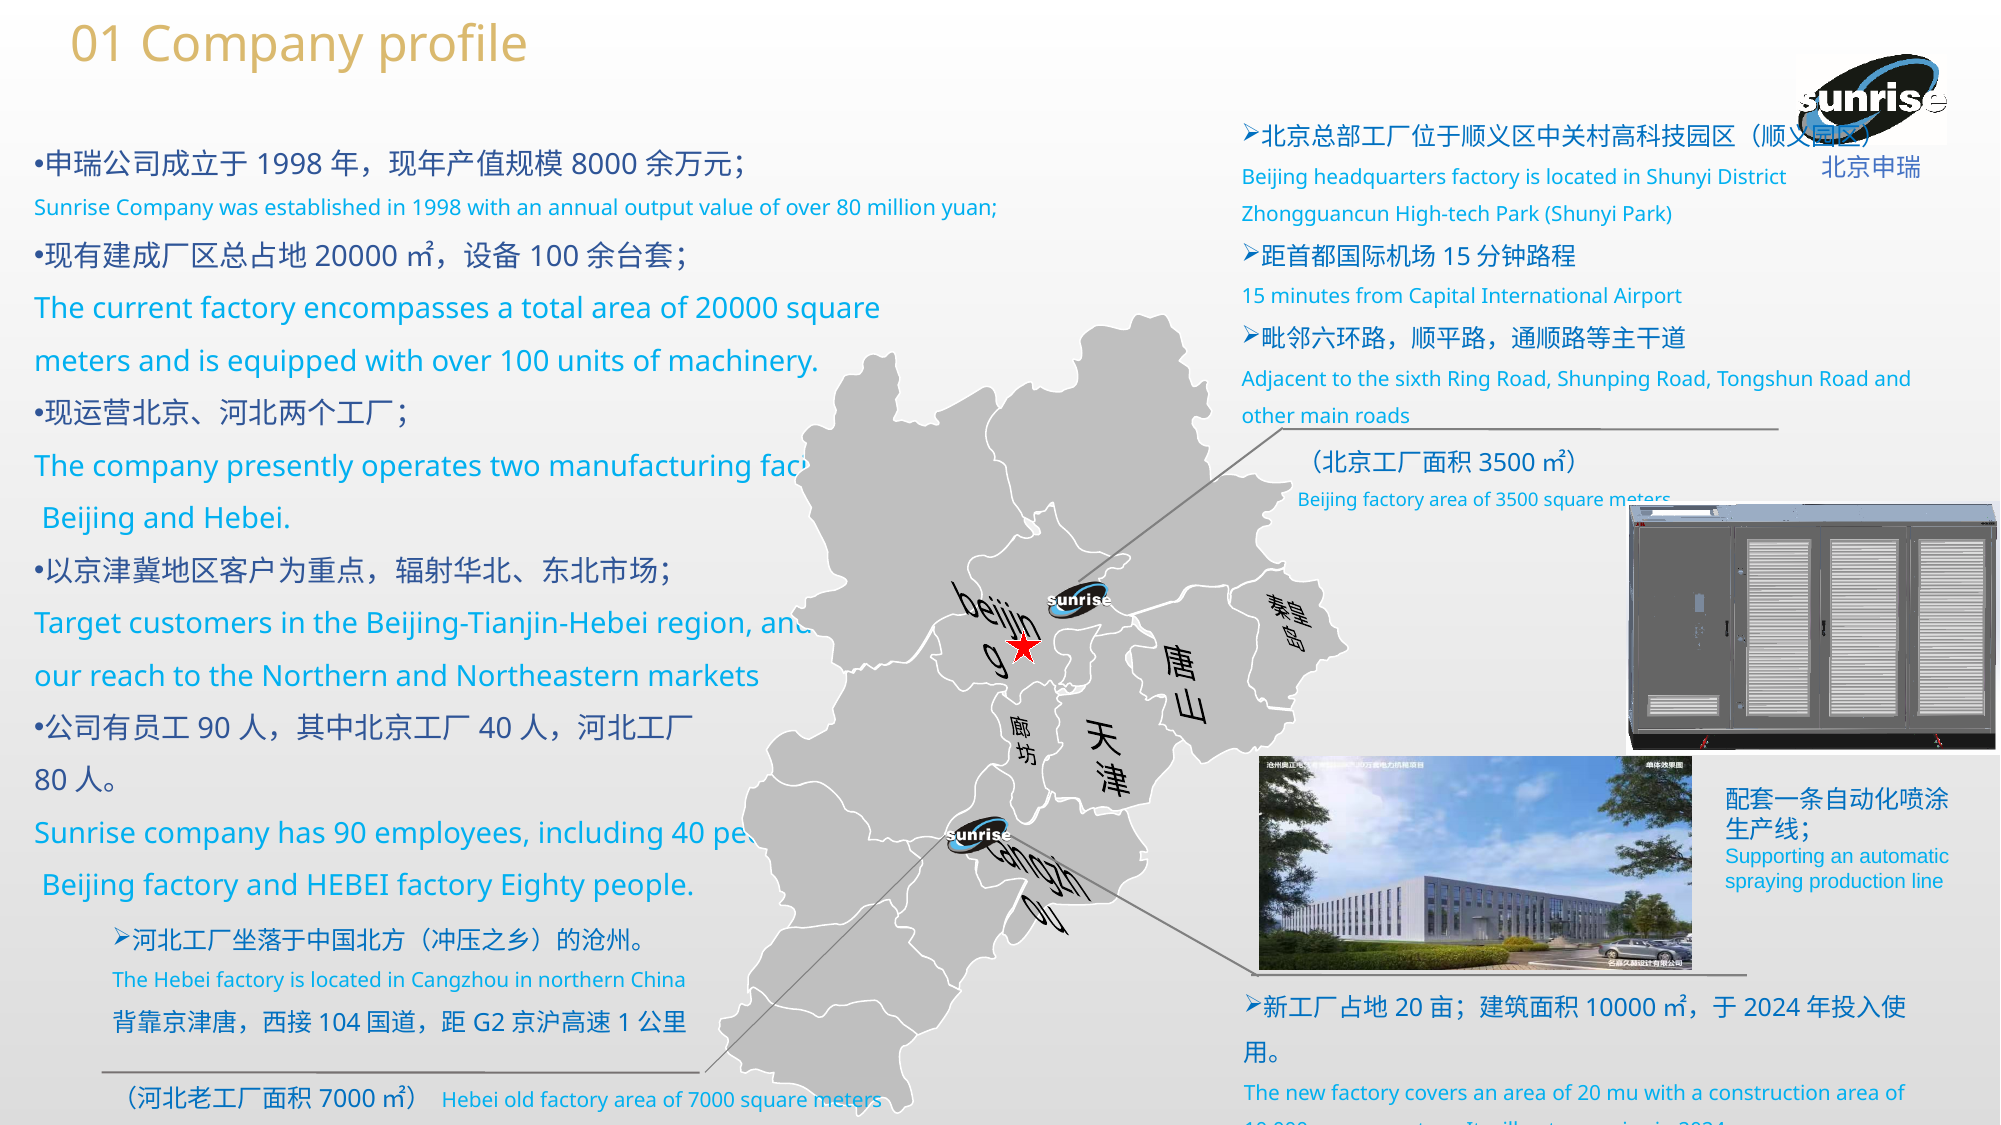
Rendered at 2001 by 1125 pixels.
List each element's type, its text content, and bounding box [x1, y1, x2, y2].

text_box 01 Company profile [55, 0, 1484, 80]
text_box 申瑞公司成立于1998年，现年产值规模8000余万元； Sunrise Company was established in 1998 with an annual output value of over 80 million yuan; 现有建成厂区总占地20000㎡，设备100余台套； The current factory encompasses a total area of 20000 square meters and is equipped with over 100 units of machinery. 现运营北京、河北两个工厂； The company presently operates two manufacturing facilities in Beijing and Hebei. 以京津冀地区客户为重点，辐射华北、东北市场； Target customers in the Beijing-Tianjin-Hebei region, and extend our reach to the Northern and Northeastern markets 公司有员工90人，其中北京工厂40人，河北工厂 80人。 Sunrise company has 90 employees, including 40 people in Beijing factory and HEBEI factory Eighty people. [19, 120, 100, 909]
picture [1259, 756, 1692, 970]
picture [1626, 501, 2000, 755]
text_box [100, 100, 1987, 1117]
picture [1796, 54, 1947, 100]
